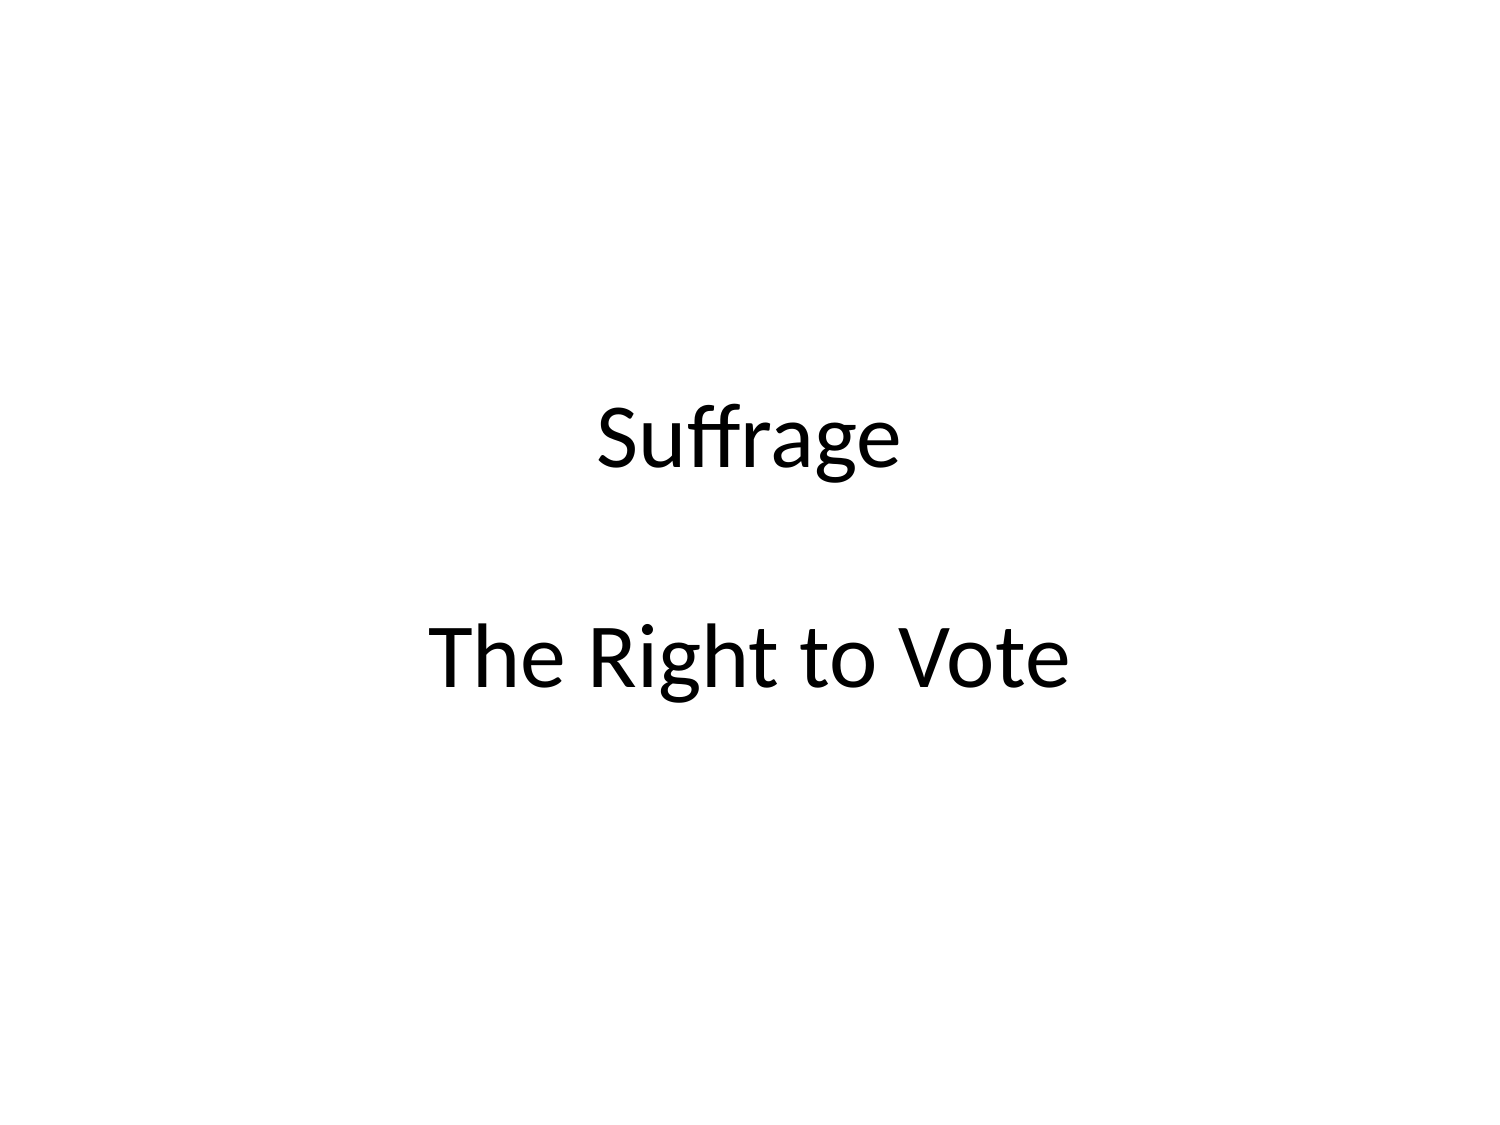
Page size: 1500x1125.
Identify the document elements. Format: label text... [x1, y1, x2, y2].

title Suffrage The Right to Vote [74, 44, 1426, 1038]
